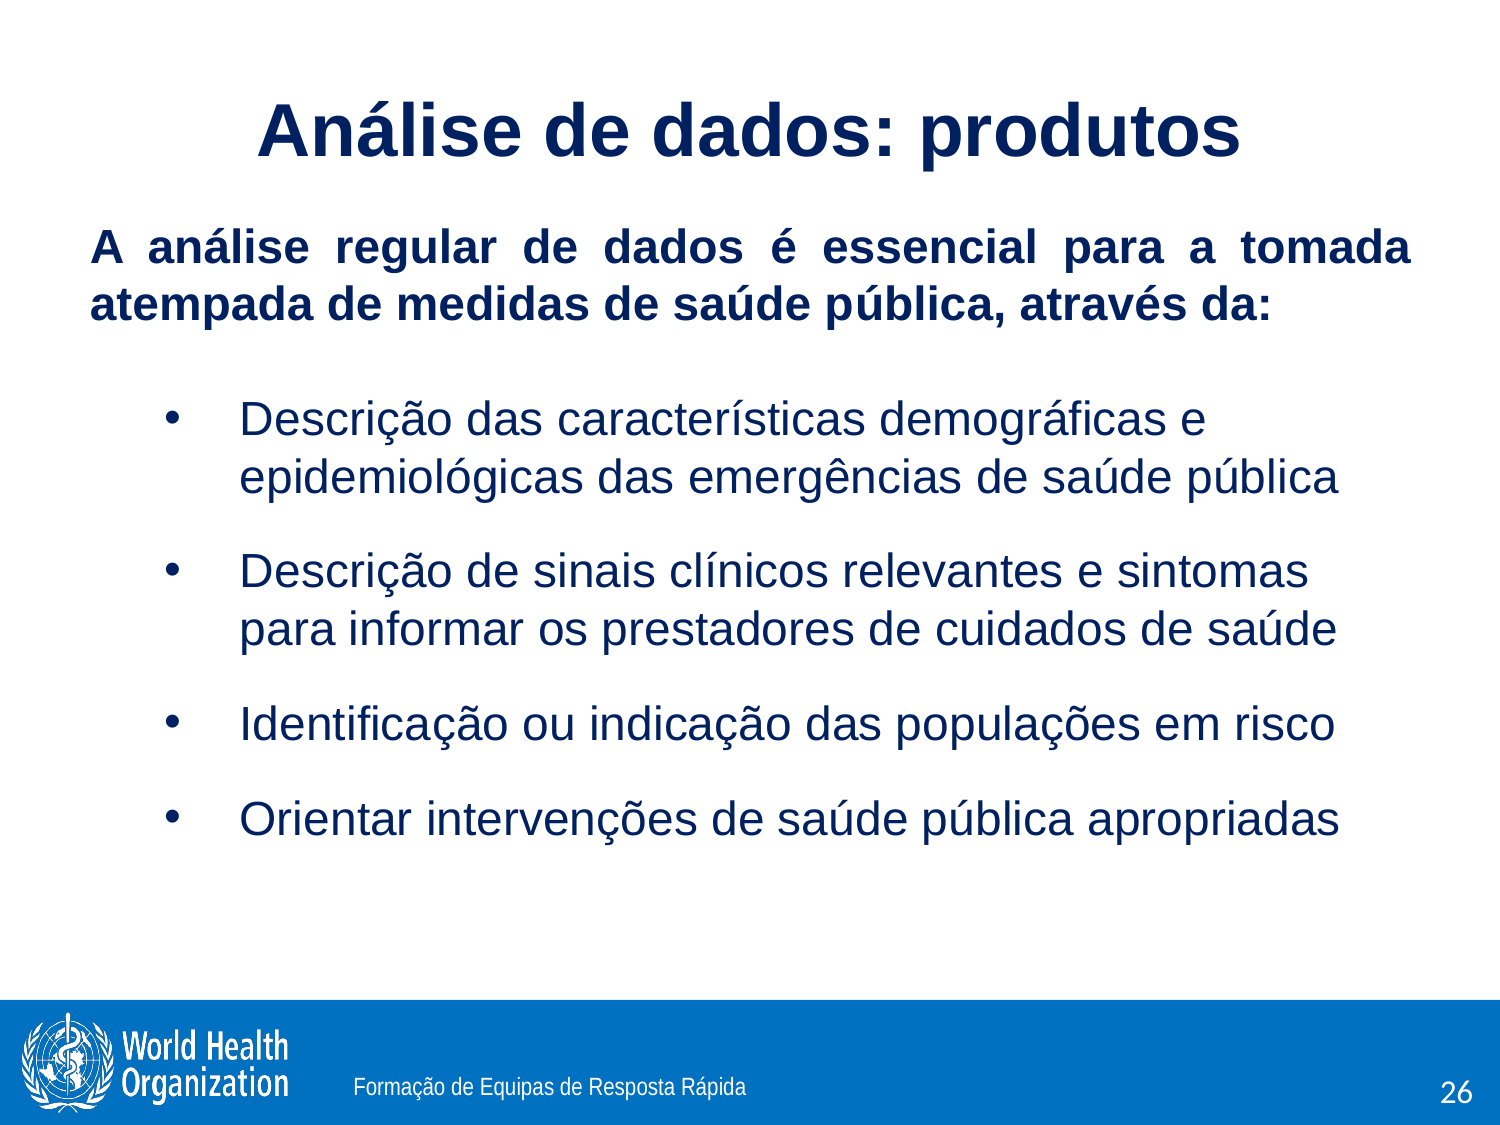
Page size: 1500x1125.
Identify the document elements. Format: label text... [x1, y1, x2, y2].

text_box A análise regular de dados é essencial para a tomada atempada de medidas de saúde pública, através da: Descrição das características demográficas e epidemiológicas das emergências de saúde pública Descrição de sinais clínicos relevantes e sintomas para informar os prestadores de cuidados de saúde Identificação ou indicação das populações em risco Orientar intervenções de saúde pública apropriadas [75, 207, 1427, 976]
title Análise de dados: produtos [75, 45, 1425, 207]
picture [21, 1012, 288, 1113]
